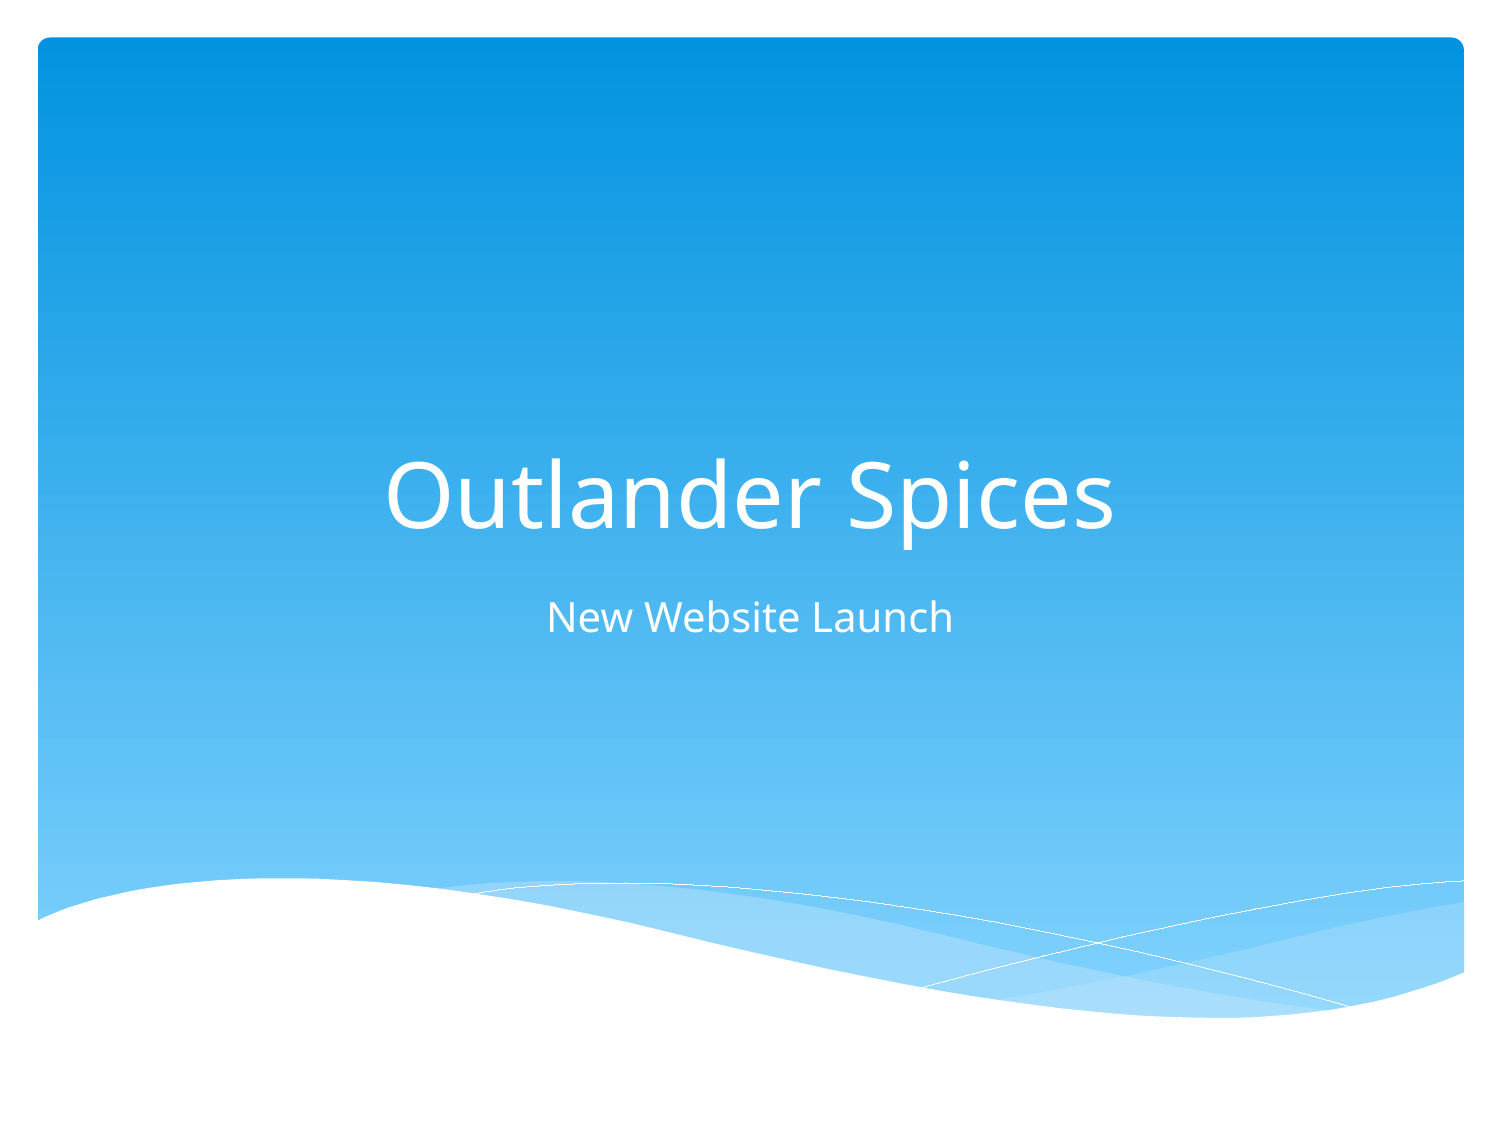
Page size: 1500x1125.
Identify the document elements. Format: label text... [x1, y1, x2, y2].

title Outlander Spices [112, 262, 1388, 555]
subtitle New Website Launch [225, 583, 1275, 825]
